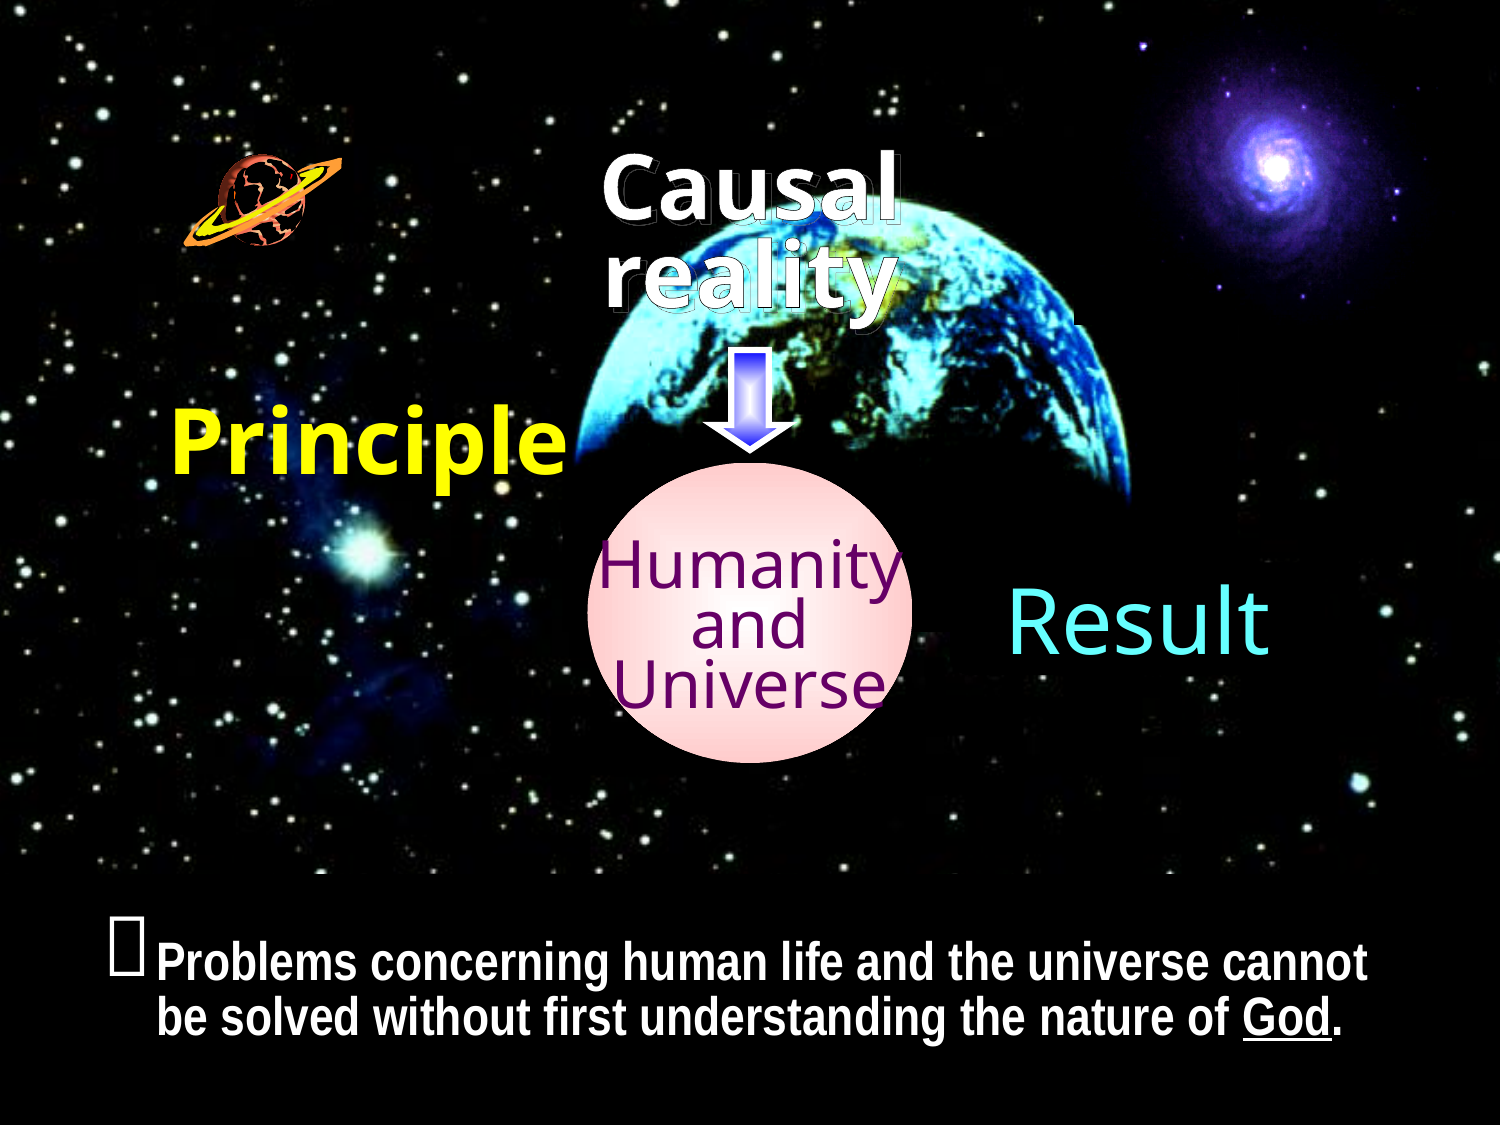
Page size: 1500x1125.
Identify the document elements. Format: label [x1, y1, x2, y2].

text_box [0, 0, 1500, 1125]
text_box [87, 924, 1438, 1055]
text_box [124, 86, 913, 764]
